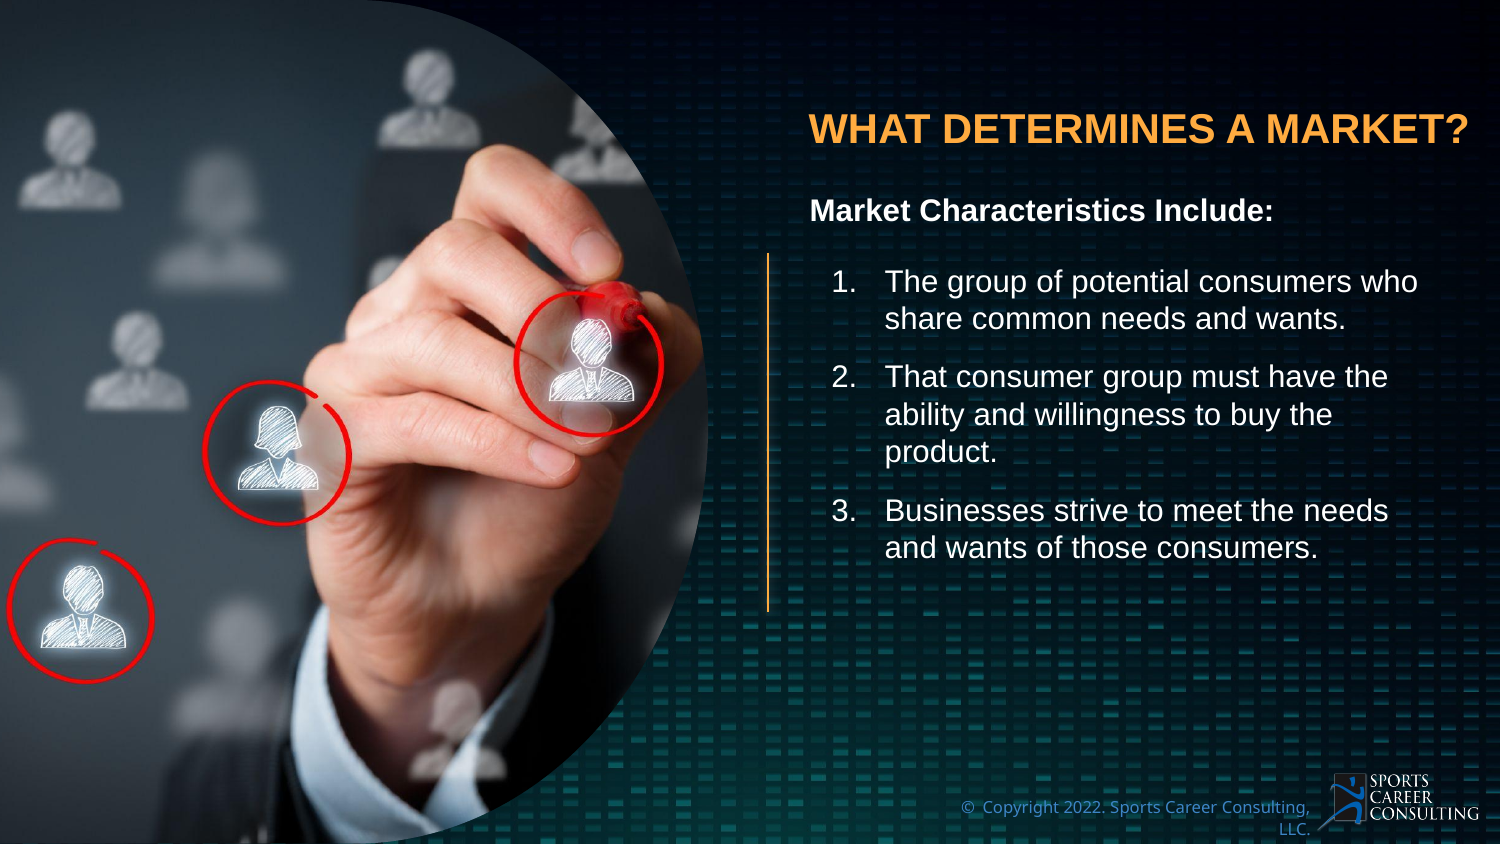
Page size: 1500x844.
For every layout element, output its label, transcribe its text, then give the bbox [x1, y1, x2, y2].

title WHAT DETERMINES A MARKET? [793, 39, 1487, 168]
picture [0, 0, 1500, 844]
text_box © Copyright 2022. Sports Career Consulting, LLC. [914, 769, 1326, 844]
list Market Characteristics Include: The group of potential consumers who share common needs and wants. That consumer group must have the ability and willingness to buy the product. Businesses strive to meet the needs and wants of those consumers. [794, 175, 1447, 765]
